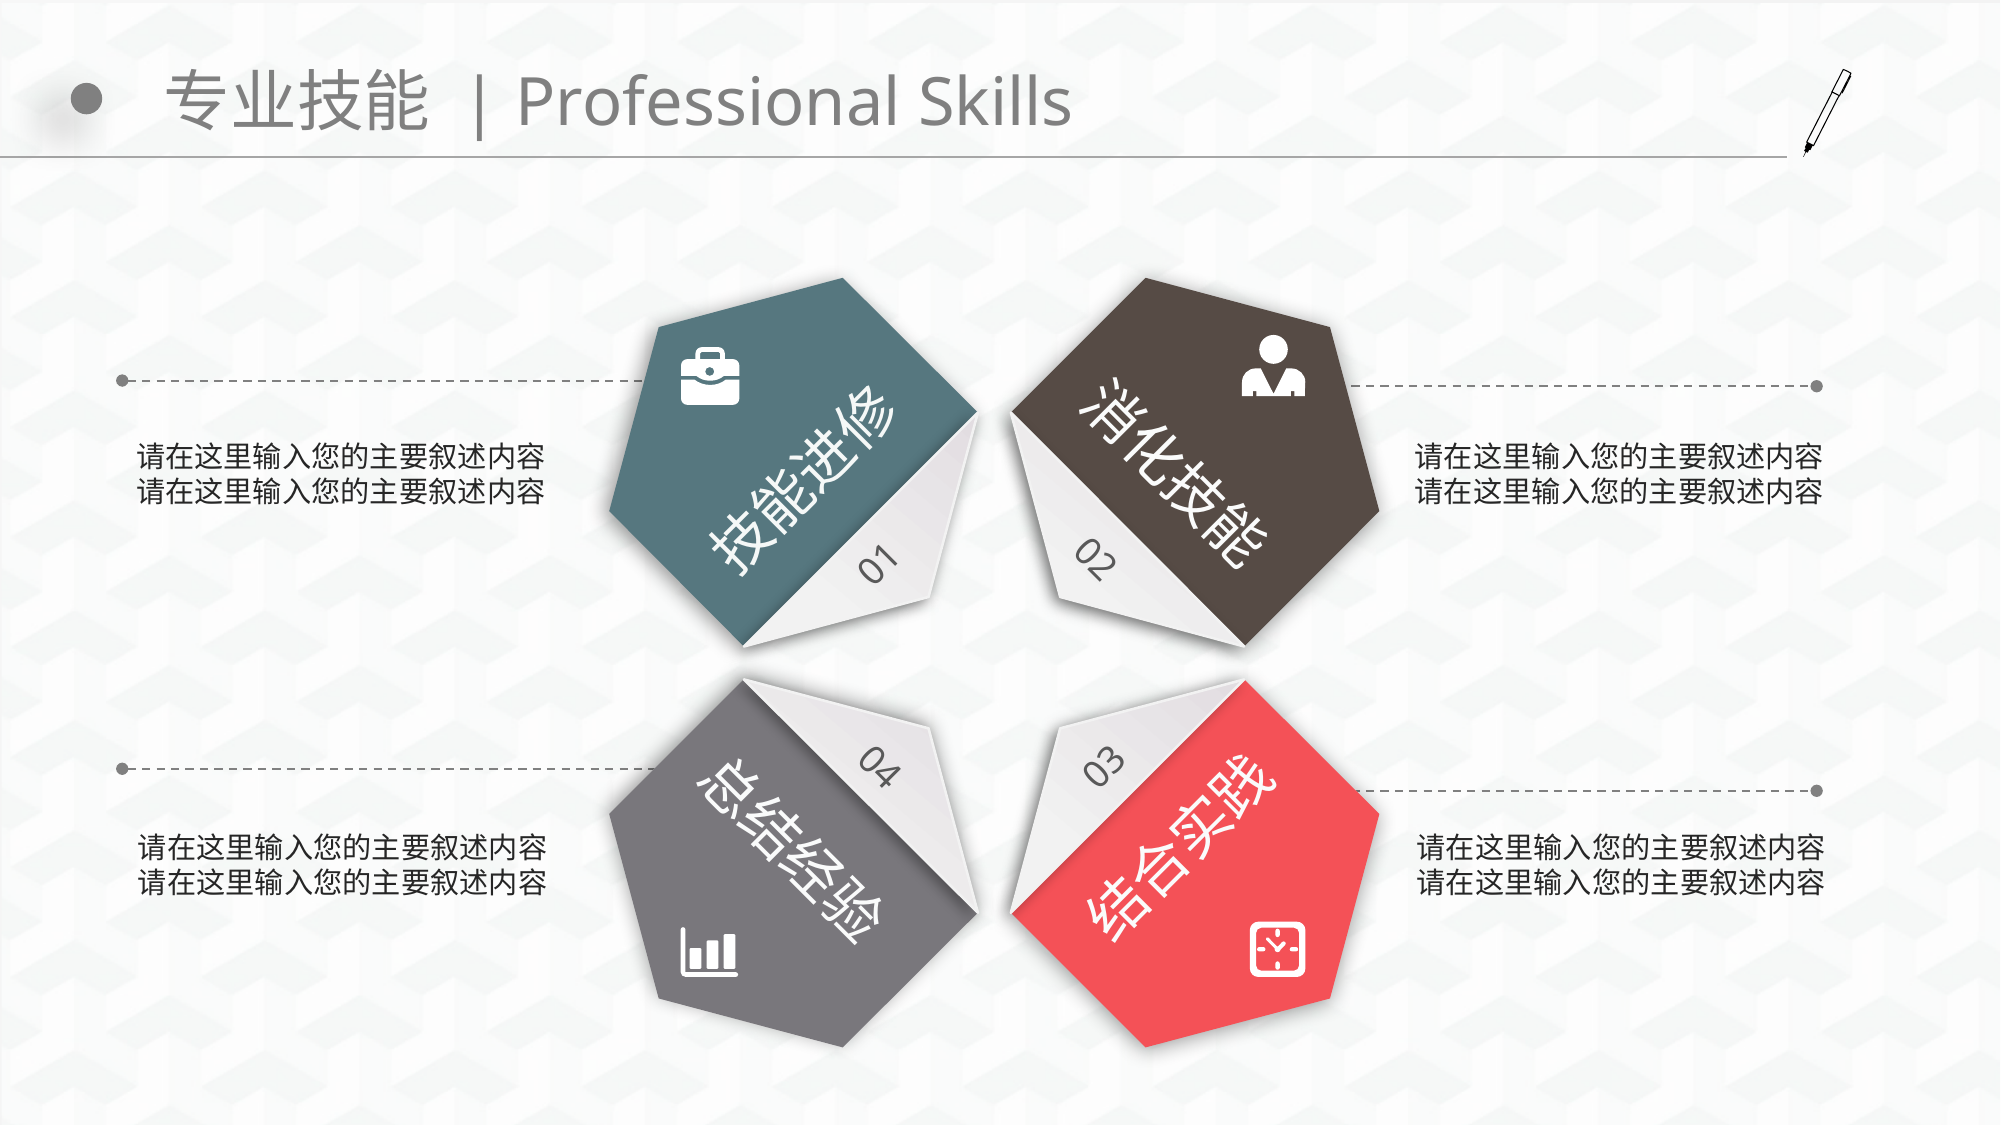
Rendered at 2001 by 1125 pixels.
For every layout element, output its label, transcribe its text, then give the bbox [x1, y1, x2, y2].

text_box [1384, 379, 1823, 393]
picture [1, 3, 2001, 1125]
text_box [115, 374, 603, 387]
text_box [1010, 277, 1380, 647]
text_box 请在这里输入您的主要叙述内容 请在这里输入您的主要叙述内容 [123, 821, 563, 997]
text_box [608, 277, 979, 647]
text_box 请在这里输入您的主要叙述内容 请在这里输入您的主要叙述内容 [121, 430, 561, 606]
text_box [608, 679, 979, 1048]
text_box [115, 762, 603, 776]
text_box 请在这里输入您的主要叙述内容 请在这里输入您的主要叙述内容 [1401, 821, 1842, 997]
text_box 请在这里输入您的主要叙述内容 请在这里输入您的主要叙述内容 [1400, 430, 1840, 606]
title 专业技能 | Professional Skills [152, 27, 1789, 169]
text_box [1384, 784, 1823, 798]
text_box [1010, 679, 1380, 1048]
